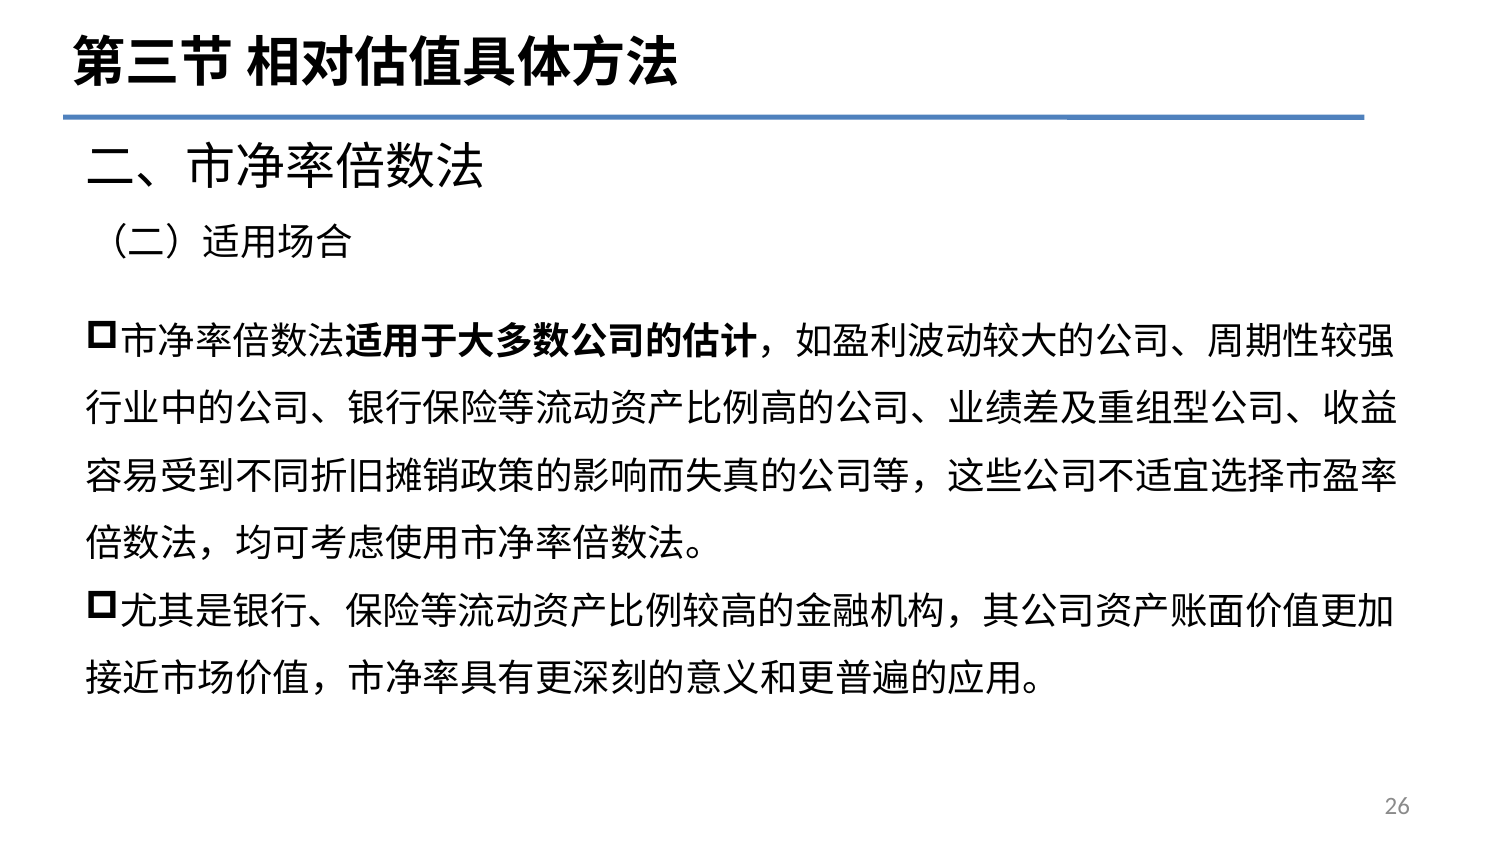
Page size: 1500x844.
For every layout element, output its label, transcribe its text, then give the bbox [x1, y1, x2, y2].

list 市净率倍数法适用于大多数公司的估计，如盈利波动较大的公司、周期性较强行业中的公司、银行保险等流动资产比例高的公司、业绩差及重组型公司、收益容易受到不同折旧摊销政策的影响而失真的公司等，这些公司不适宜选择市盈率倍数法，均可考虑使用市净率倍数法。 尤其是银行、保险等流动资产比例较高的金融机构，其公司资产账面价值更加接近市场价值，市净率具有更深刻的意义和更普遍的应用。 [70, 286, 1421, 844]
slide_number 26 [1074, 782, 1425, 827]
title （二）适用场合 [75, 158, 1425, 300]
text_box 二、市净率倍数法 [70, 93, 1421, 235]
text_box 第三节 相对估值具体方法 [56, 11, 1407, 107]
